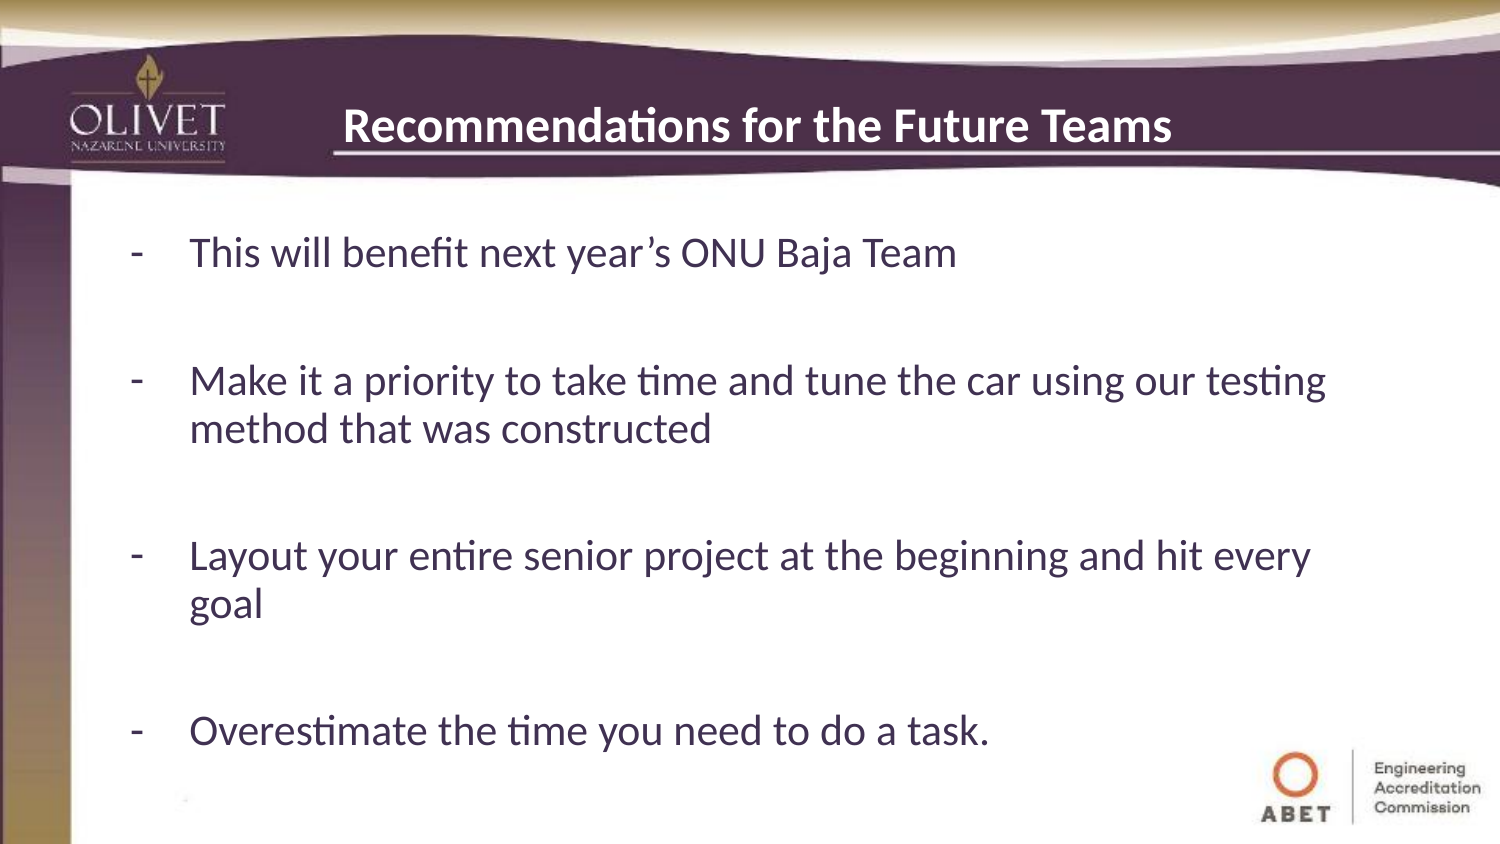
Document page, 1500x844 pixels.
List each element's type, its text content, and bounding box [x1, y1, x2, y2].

picture [0, 0, 1500, 844]
title Recommendations for the Future Teams [331, 44, 1397, 208]
list This will benefit next year’s ONU Baja Team Make it a priority to take time and tune the car using our testing method that was constructed Layout your entire senior project at the beginning and hit every goal Overestimate the time you need to do a task. [103, 224, 1397, 783]
